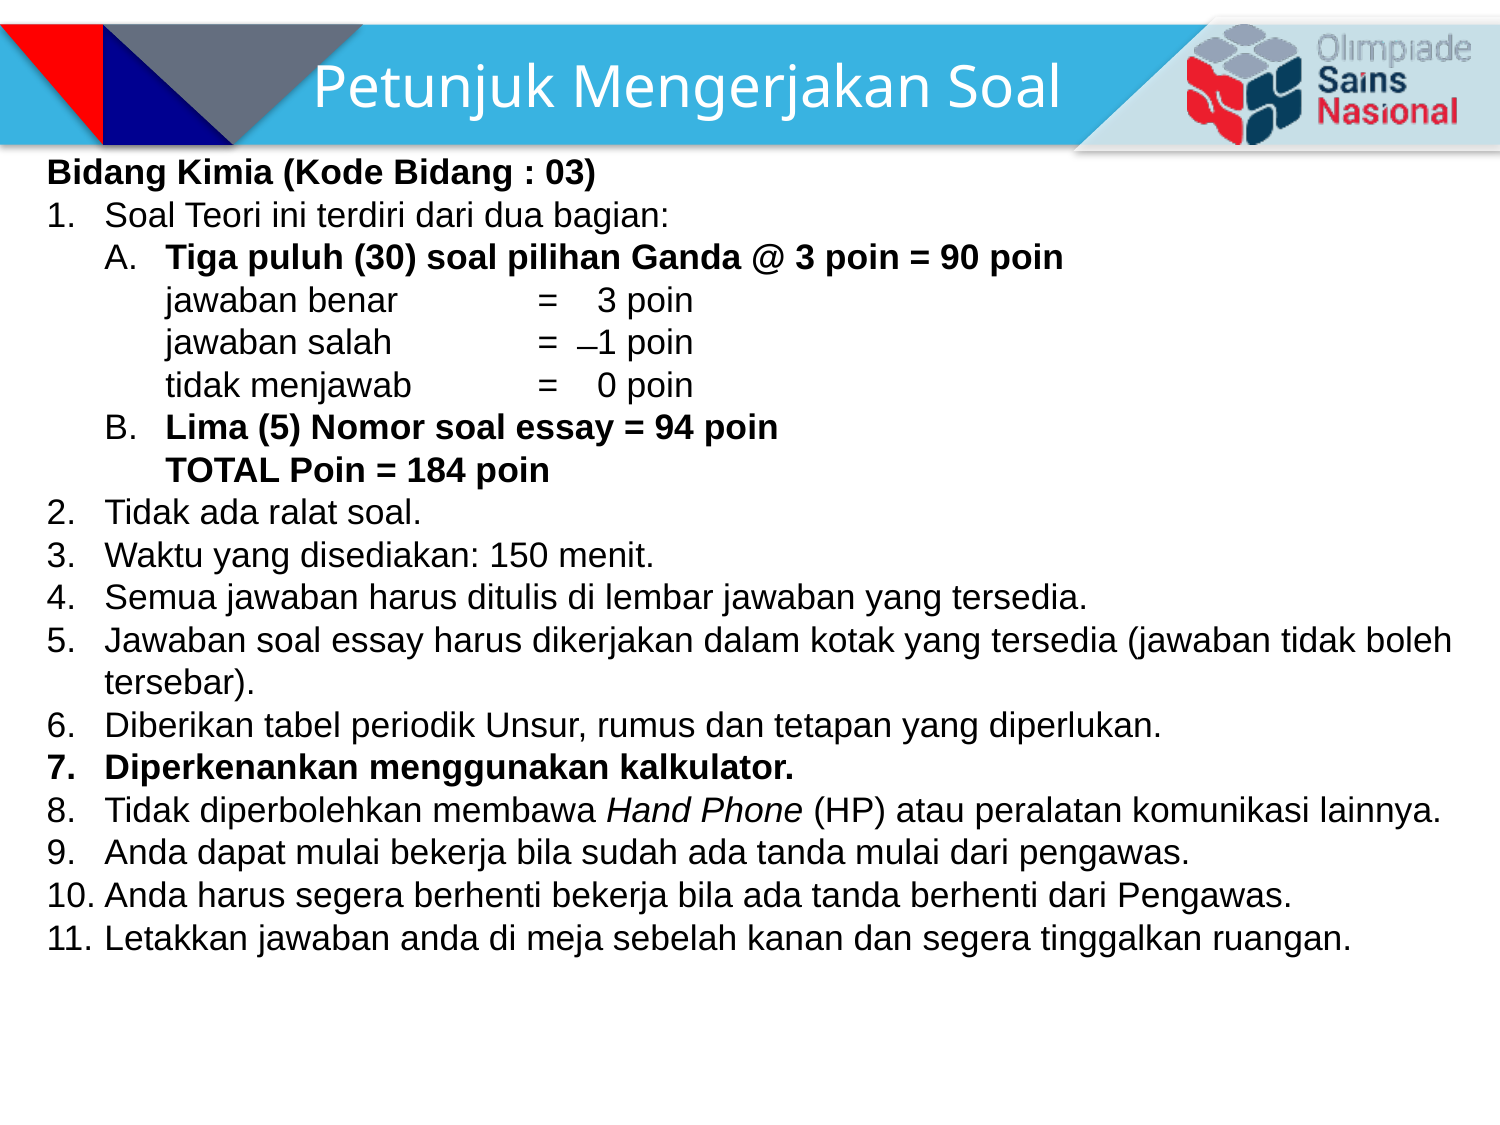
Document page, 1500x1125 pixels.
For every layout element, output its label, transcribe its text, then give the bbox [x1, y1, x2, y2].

text_box [104, 23, 364, 141]
text_box [0, 37, 89, 146]
text_box [1208, 15, 1500, 152]
text_box Bidang Kimia (Kode Bidang : 03) 1. Soal Teori ini terdiri dari dua bagian: A. Tiga puluh (30) soal pilihan Ganda @ 3 poin = 90 poin jawaban benar = 3 poin jawaban salah = ̶ 1 poin tidak menjawab = 0 poin B. Lima (5) Nomor soal essay = 94 poin TOTAL Poin = 184 poin Tidak ada ralat soal. Waktu yang disediakan: 150 menit. Semua jawaban harus ditulis di lembar jawaban yang tersedia. Jawaban soal essay harus dikerjakan dalam kotak yang tersedia (jawaban tidak boleh tersebar). Diberikan tabel periodik Unsur, rumus dan tetapan yang diperlukan. Diperkenankan menggunakan kalkulator. Tidak diperbolehkan membawa Hand Phone (HP) atau peralatan komunikasi lainnya. Anda dapat mulai bekerja bila sudah ada tanda mulai dari pengawas. Anda harus segera berhenti bekerja bila ada tanda berhenti dari Pengawas. Letakkan jawaban anda di meja sebelah kanan dan segera tinggalkan ruangan. [31, 141, 1476, 965]
text_box [0, 23, 104, 141]
text_box [107, 41, 218, 141]
text_box [1072, 47, 1186, 152]
text_box [247, 24, 1186, 141]
text_box Petunjuk Mengerjakan Soal [297, 41, 1078, 127]
picture [1187, 24, 1471, 145]
